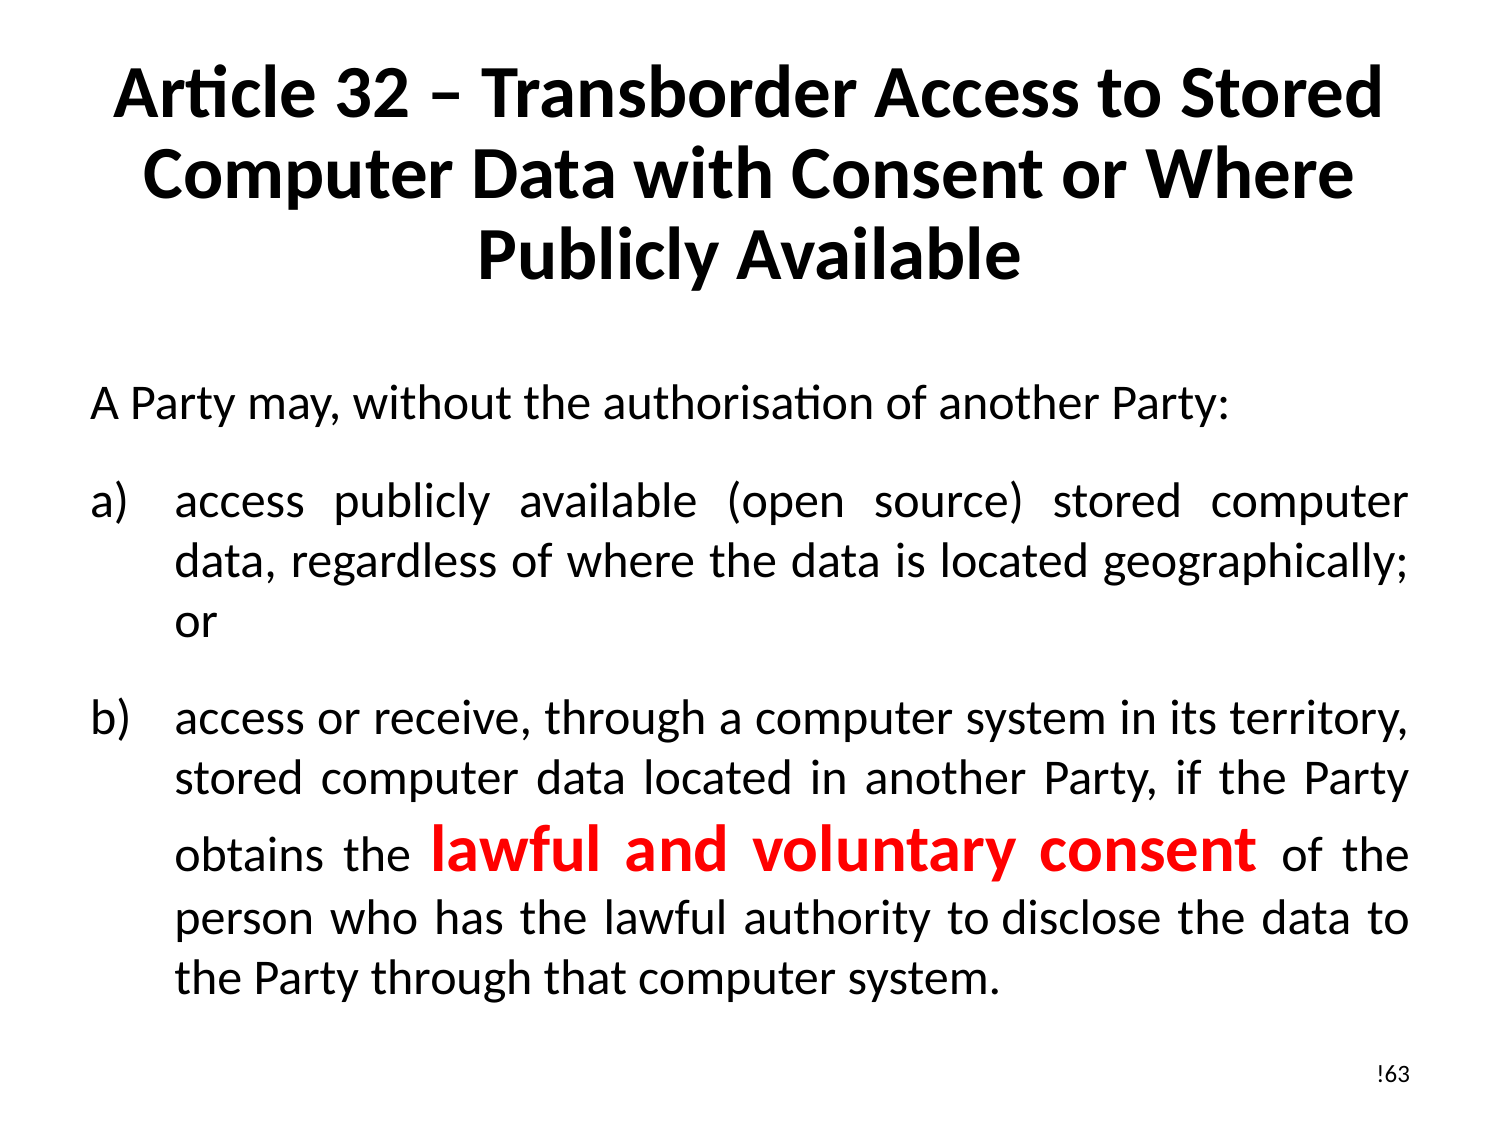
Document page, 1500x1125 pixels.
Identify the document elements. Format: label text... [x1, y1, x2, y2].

slide_number !63 [1074, 1045, 1425, 1103]
title Article 32 – Transborder Access to Stored Computer Data with Consent or Where Publicly Available [75, 45, 1425, 266]
list A Party may, without the authorisation of another Party: access publicly available (open source) stored computer data, regardless of where the data is located geographically; or access or receive, through a computer system in its territory, stored computer data located in another Party, if the Party obtains the lawful and voluntary consent of the person who has the lawful authority to disclose the data to the Party through that computer system. [75, 362, 1425, 1045]
